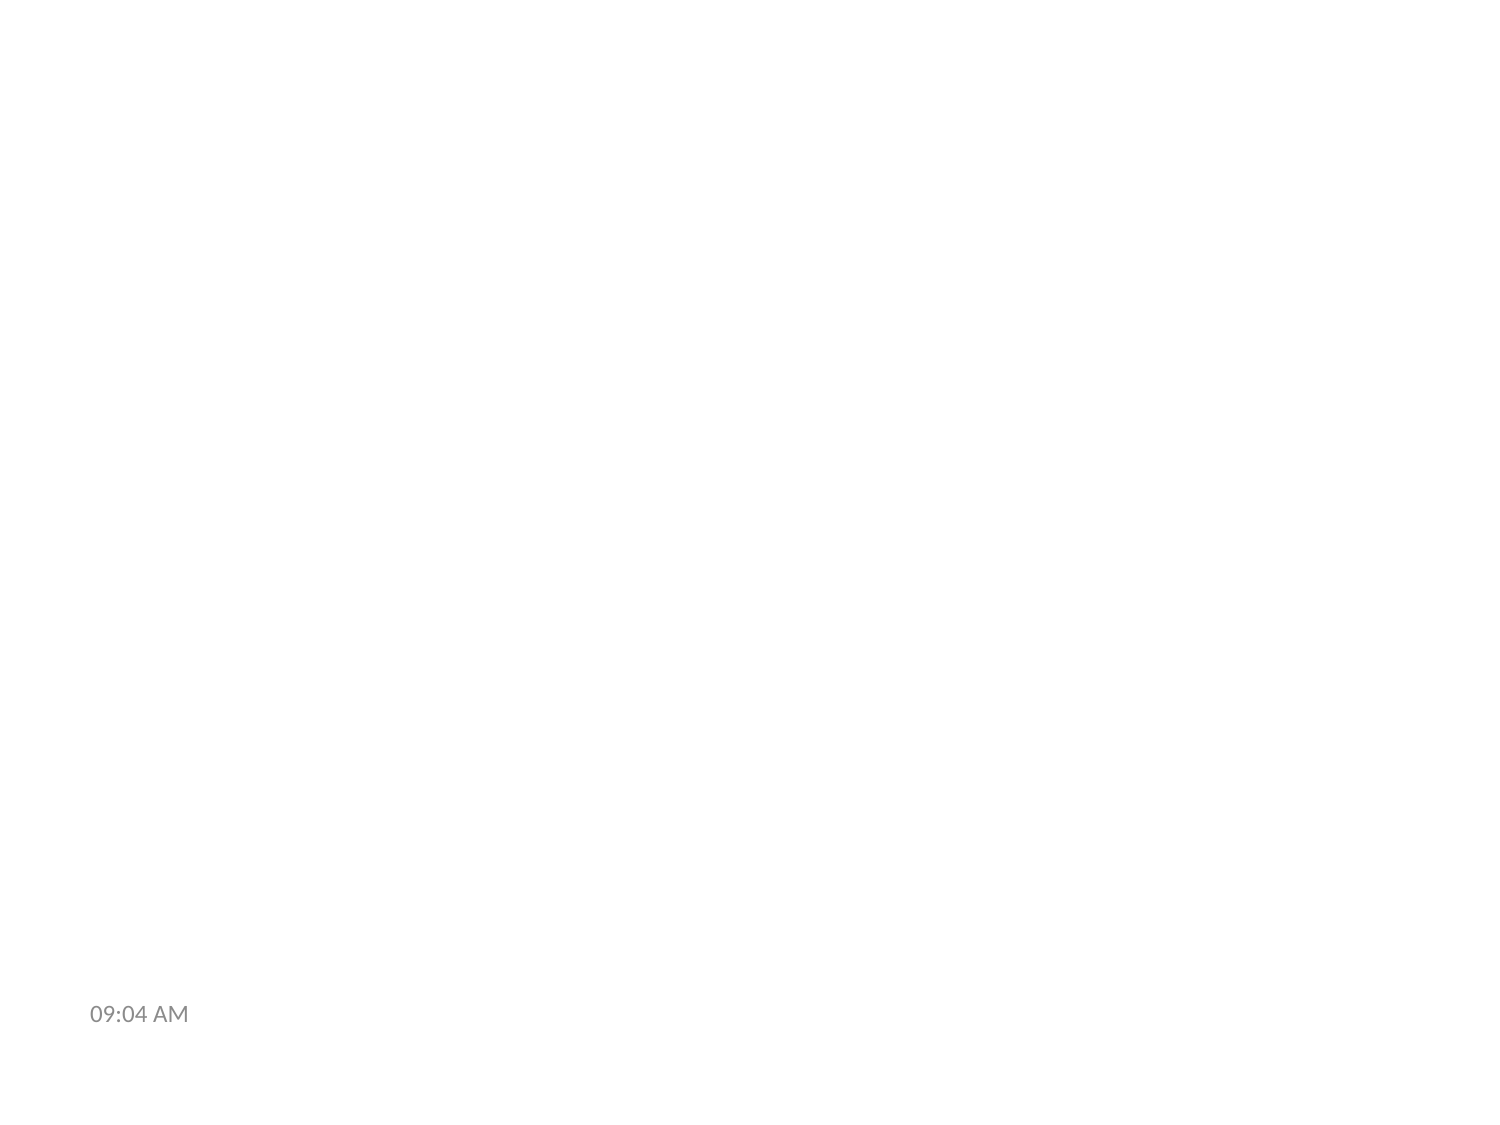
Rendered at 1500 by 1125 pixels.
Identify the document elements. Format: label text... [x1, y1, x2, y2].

text_box 3:35 PM [75, 982, 425, 1043]
